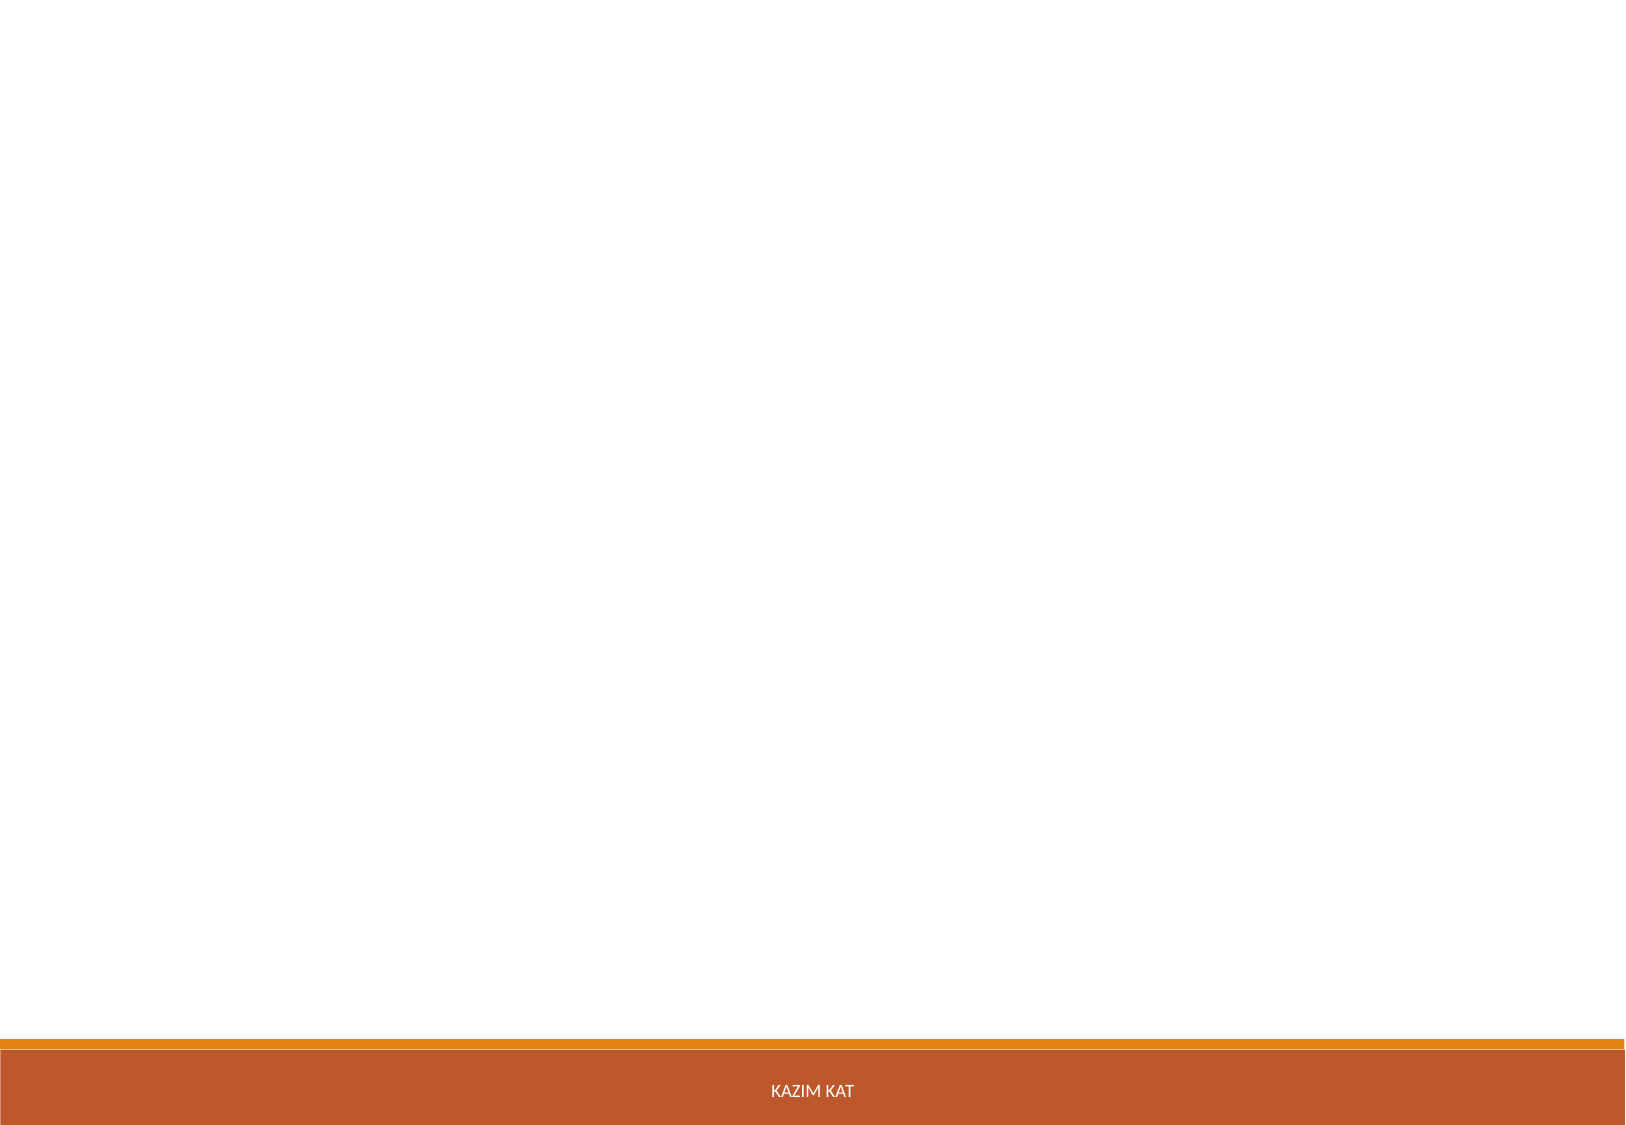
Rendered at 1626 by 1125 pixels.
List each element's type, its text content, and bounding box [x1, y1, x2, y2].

footer KAZIM KAT [491, 1059, 1135, 1120]
